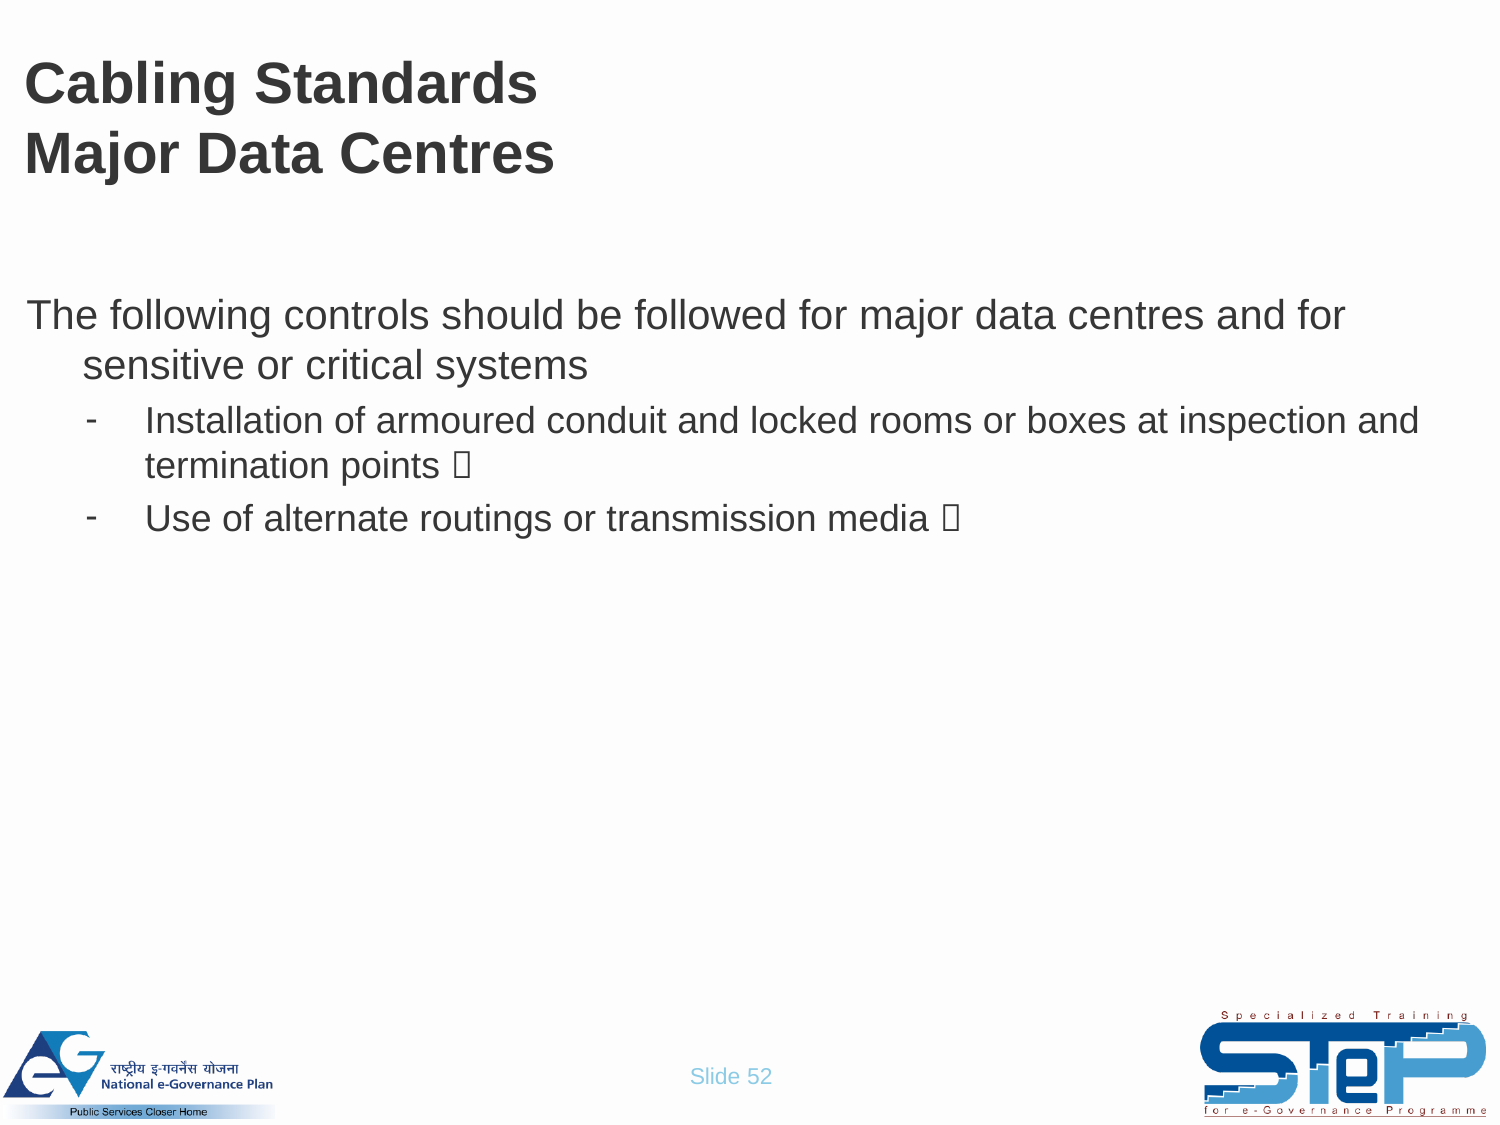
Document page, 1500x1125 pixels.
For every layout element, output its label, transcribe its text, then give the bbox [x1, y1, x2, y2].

picture [1200, 1011, 1486, 1117]
list The following controls should be followed for major data centres and for sensitive or critical systems Installation of armoured conduit and locked rooms or boxes at inspection and termination points  Use of alternate routings or transmission media  [26, 287, 1474, 999]
picture [2, 1031, 275, 1119]
title Cabling Standards Major Data Centres [24, 44, 1376, 151]
